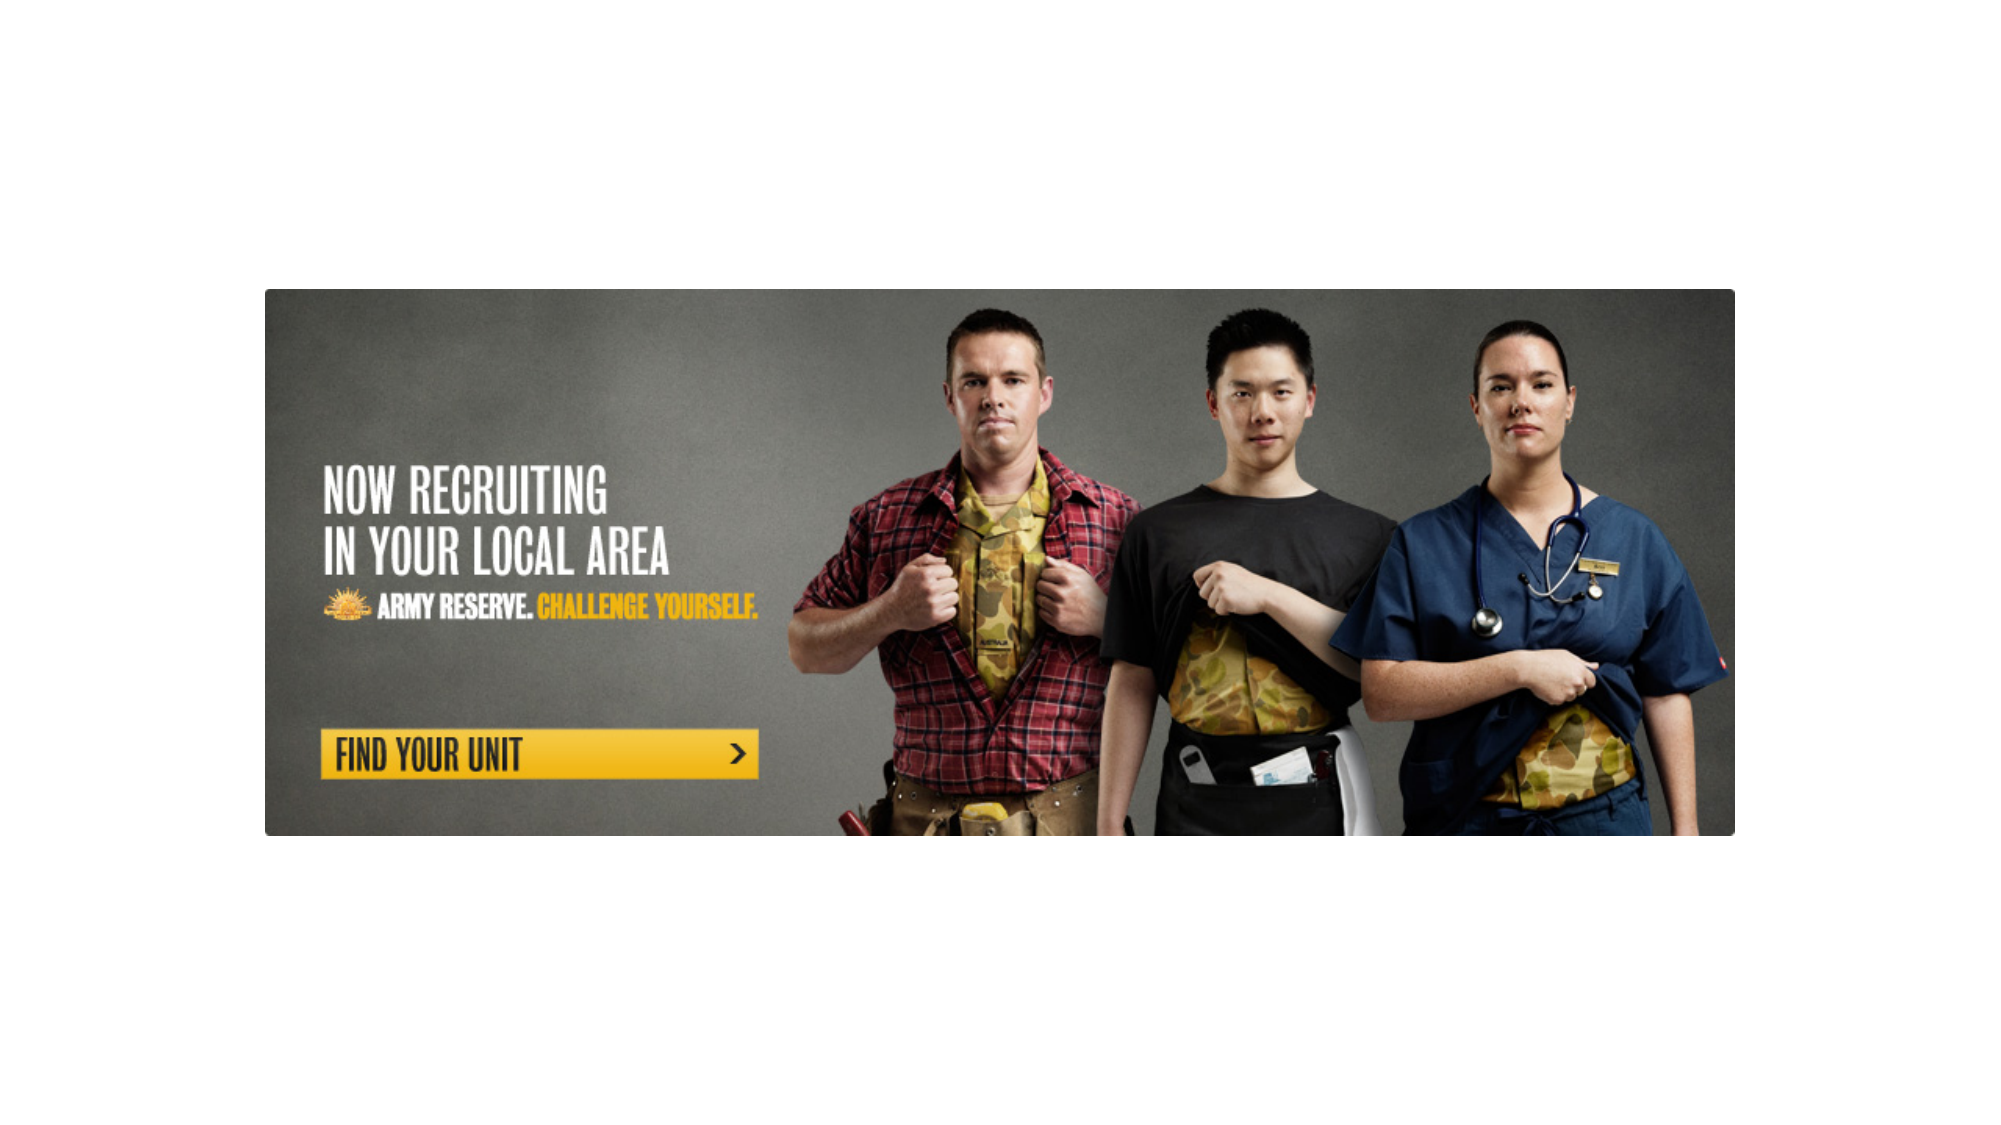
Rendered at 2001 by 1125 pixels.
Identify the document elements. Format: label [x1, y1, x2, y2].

picture [265, 288, 1735, 836]
